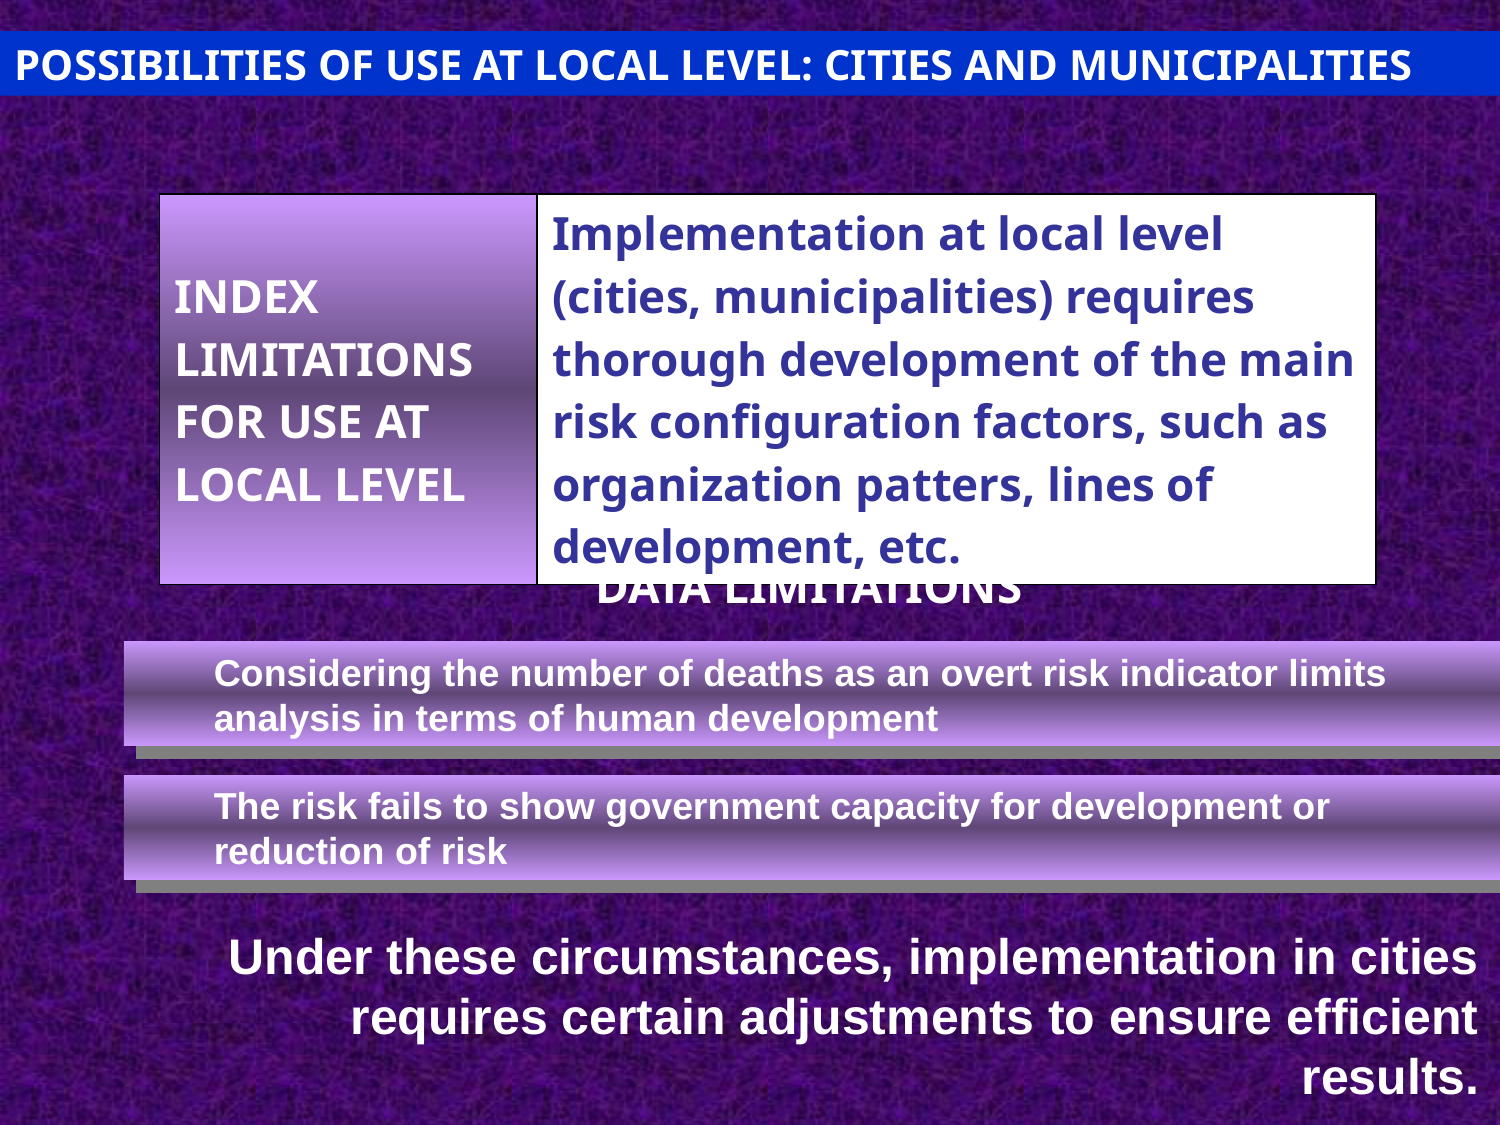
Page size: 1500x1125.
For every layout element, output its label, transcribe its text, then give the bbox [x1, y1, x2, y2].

table_header INDEX LIMITATIONS FOR USE AT LOCAL LEVEL [160, 195, 536, 549]
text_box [93, 550, 1500, 1112]
text_box POSSIBILITIES OF USE AT LOCAL LEVEL: CITIES AND MUNICIPALITIES [0, 31, 1500, 96]
table_header Implementation at local level (cities, municipalities) requires thorough development of the main risk configuration factors, such as organization patters, lines of development, etc. [538, 195, 1375, 549]
picture [0, 96, 1500, 1125]
picture [0, 0, 1500, 31]
